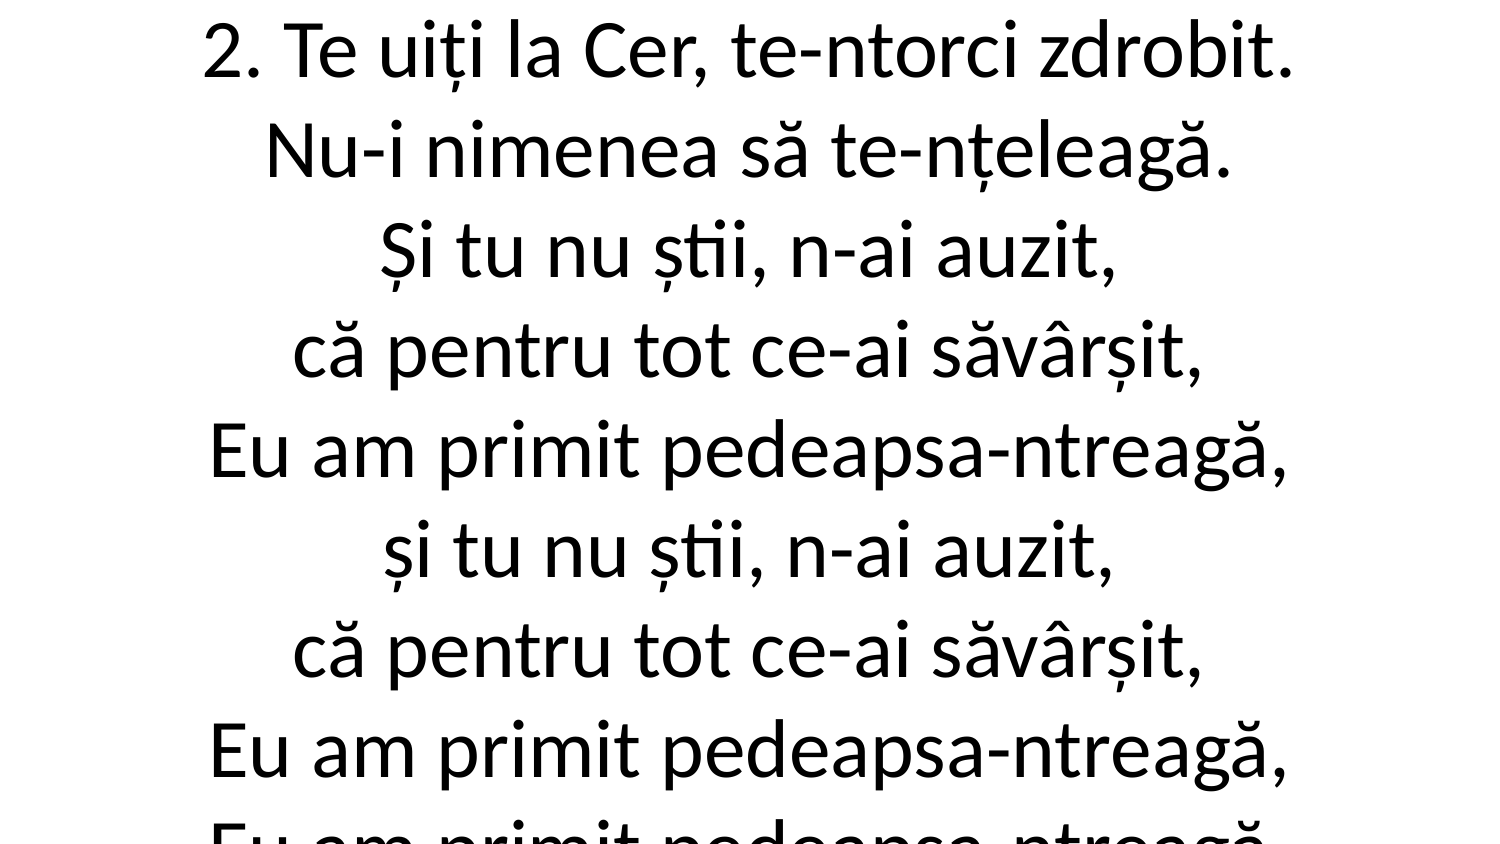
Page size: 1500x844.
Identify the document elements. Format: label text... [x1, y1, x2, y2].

text_box 2. Te uiți la Cer, te-ntorci zdrobit. Nu-i nimenea să te-nțeleagă. Și tu nu știi, n-ai auzit, că pentru tot ce-ai săvârșit, Eu am primit pedeapsa-ntreagă, și tu nu știi, n-ai auzit, că pentru tot ce-ai săvârșit, Eu am primit pedeapsa-ntreagă, Eu am primit pedeapsa-ntreagă. [187, 0, 1313, 844]
